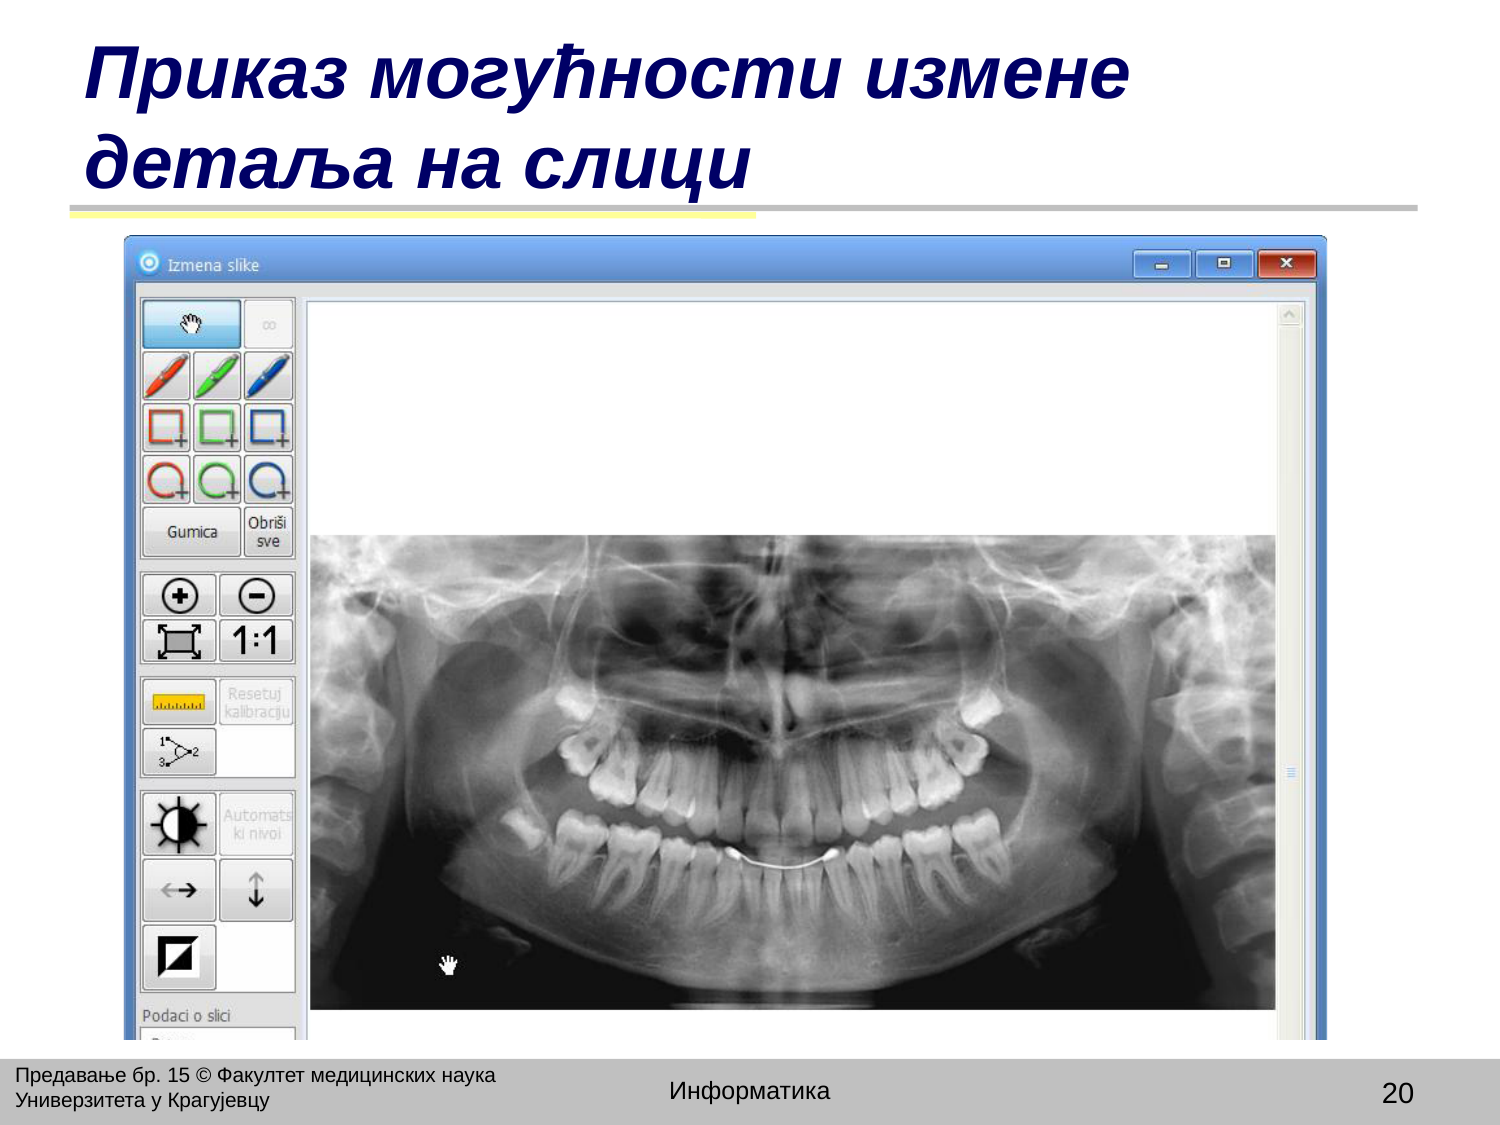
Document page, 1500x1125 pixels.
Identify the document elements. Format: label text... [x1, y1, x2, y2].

slide_number Предавање бр. 15 © Факултет медицинских наука Универзитета у Крагујевцу [0, 1053, 634, 1108]
picture [123, 235, 1328, 1040]
slide_number 20 [1079, 1066, 1430, 1125]
title Приказ могућности измене детаља на слици [69, 19, 1426, 208]
footer Информатика [512, 1066, 988, 1125]
